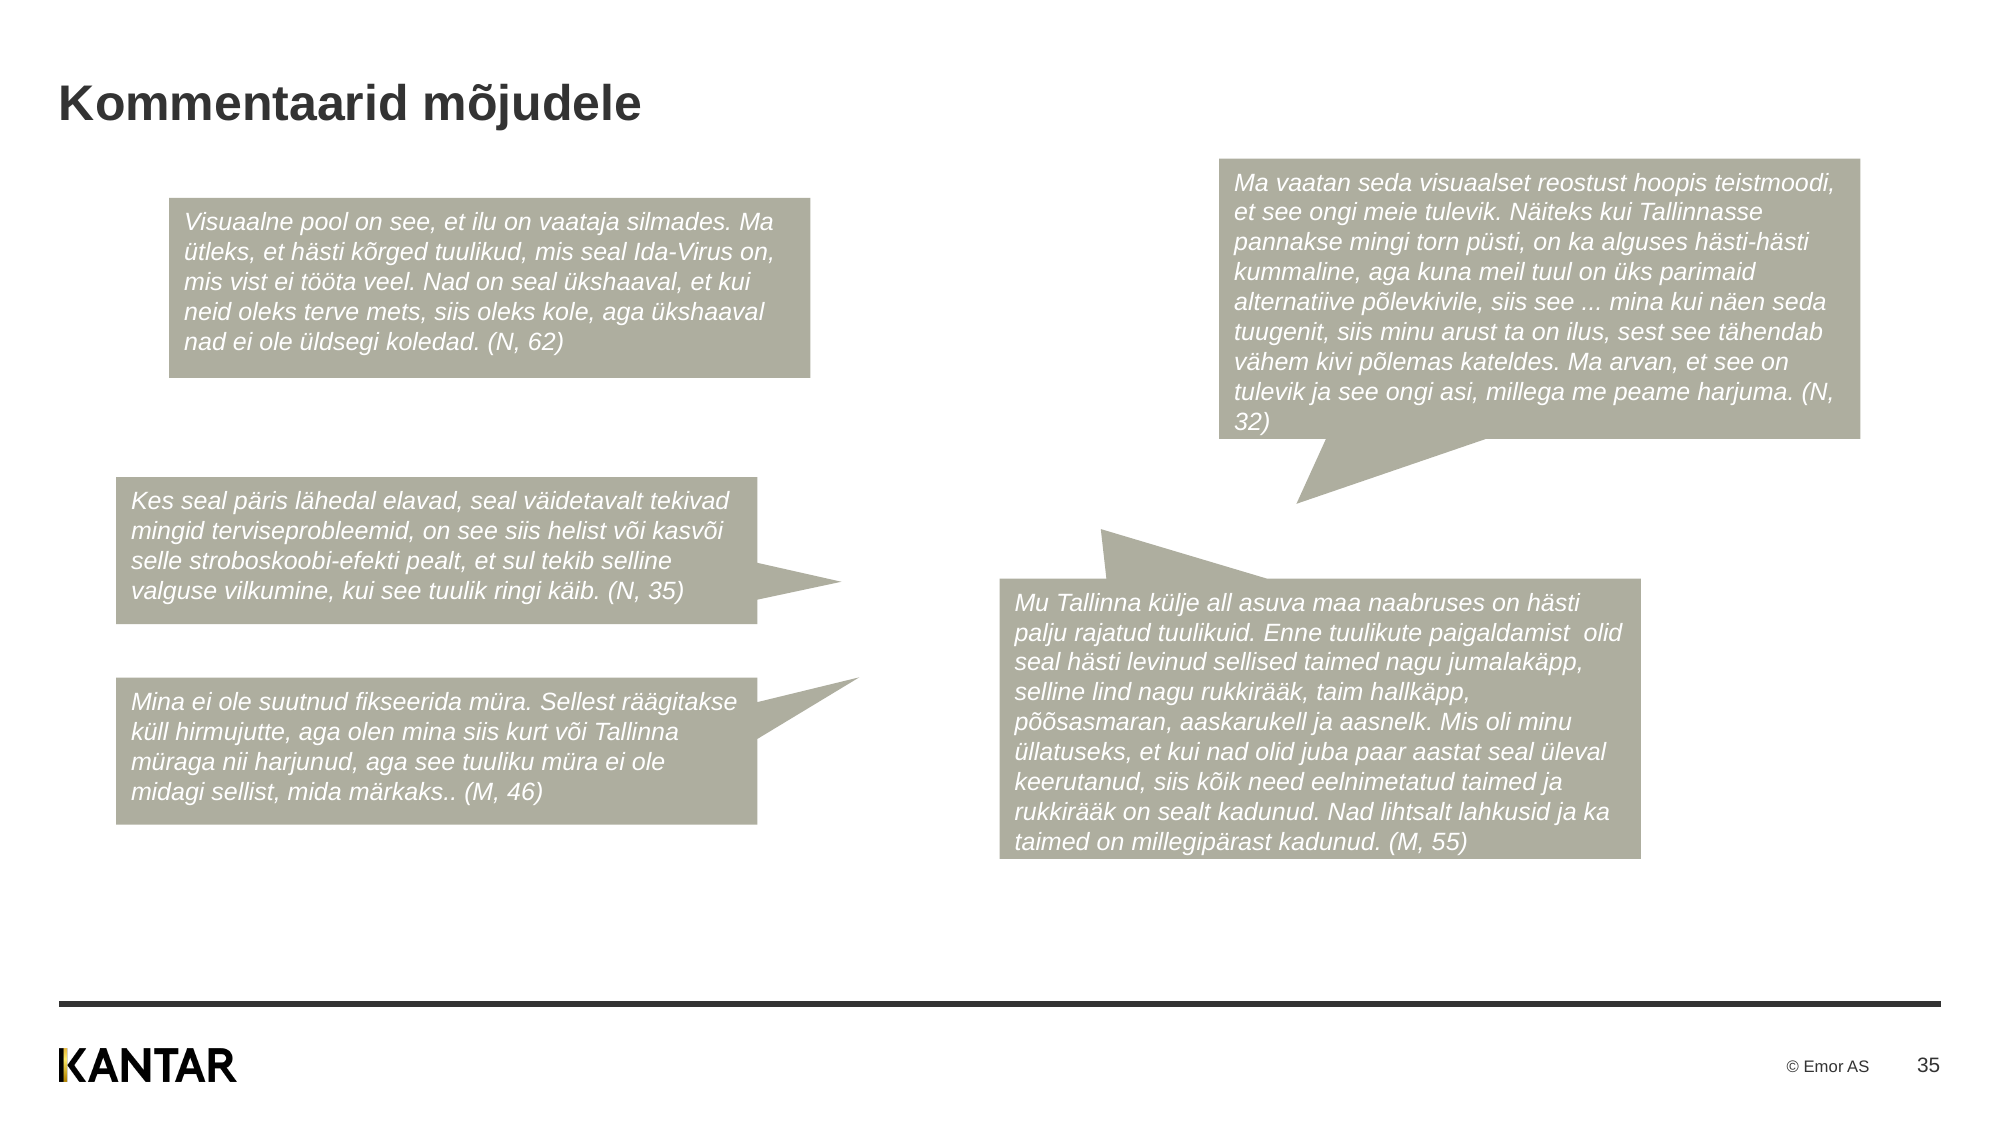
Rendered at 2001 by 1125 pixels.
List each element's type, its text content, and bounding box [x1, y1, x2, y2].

list Visuaalne pool on see, et ilu on vaataja silmades. Ma ütleks, et hästi kõrged tuulikud, mis seal Ida-Virus on, mis vist ei tööta veel. Nad on seal ükshaaval, et kui neid oleks terve mets, siis oleks kole, aga ükshaaval nad ei ole üldsegi koledad. (N, 62) [168, 197, 811, 379]
picture [59, 1048, 237, 1082]
text_box Ma vaatan seda visuaalset reostust hoopis teistmoodi, et see ongi meie tulevik. Näiteks kui Tallinnasse pannakse mingi torn püsti, on ka alguses hästi-hästi kummaline, aga kuna meil tuul on üks parimaid alternatiive põlevkivile, siis see ... mina kui näen seda tuugenit, siis minu arust ta on ilus, sest see tähendab vähem kivi põlemas kateldes. Ma arvan, et see on tulevik ja see ongi asi, millega me peame harjuma. (N, 32) [1218, 157, 1862, 506]
text_box Mina ei ole suutnud fikseerida müra. Sellest räägitakse küll hirmujutte, aga olen mina siis kurt või Tallinna müraga nii harjunud, aga see tuuliku müra ei ole midagi sellist, mida märkaks.. (M, 46) [115, 676, 860, 826]
text_box Mu Tallinna külje all asuva maa naabruses on hästi palju rajatud tuulikuid. Enne tuulikute paigaldamist olid seal hästi levinud sellised taimed nagu jumalakäpp, selline lind nagu rukkirääk, taim hallkäpp, põõsasmaran, aaskarukell ja aasnelk. Mis oli minu üllatuseks, et kui nad olid juba paar aastat seal üleval keerutanud, siis kõik need eelnimetatud taimed ja rukkirääk on sealt kadunud. Nad lihtsalt lahkusid ja ka taimed on millegipärast kadunud. (M, 55) [998, 527, 1642, 860]
title Kommentaarid mõjudele [59, 70, 1941, 137]
slide_number 35 [1780, 1048, 1941, 1081]
text_box Kes seal päris lähedal elavad, seal väidetavalt tekivad mingid terviseprobleemid, on see siis helist või kasvõi selle stroboskoobi-efekti pealt, et sul tekib selline valguse vilkumine, kui see tuulik ringi käib. (N, 35) [115, 476, 842, 626]
